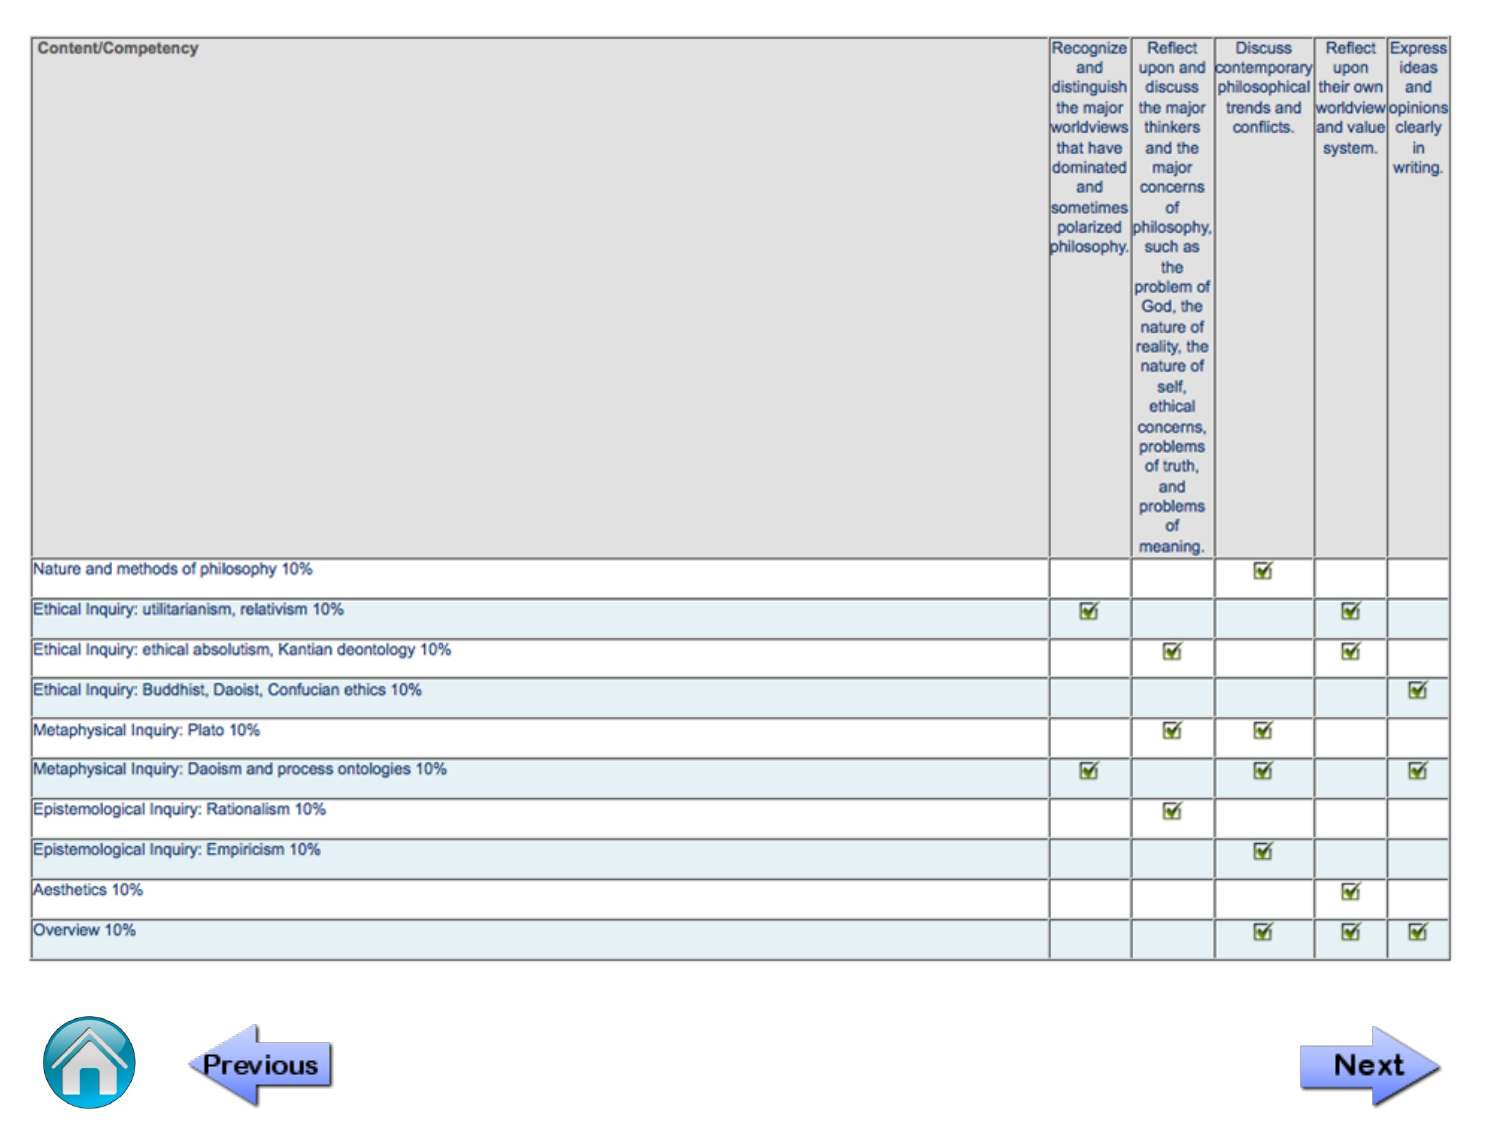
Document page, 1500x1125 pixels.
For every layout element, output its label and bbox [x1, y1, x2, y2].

picture [1299, 1025, 1447, 1113]
picture [37, 1009, 141, 1113]
list [14, 24, 1463, 988]
picture [187, 1023, 338, 1113]
